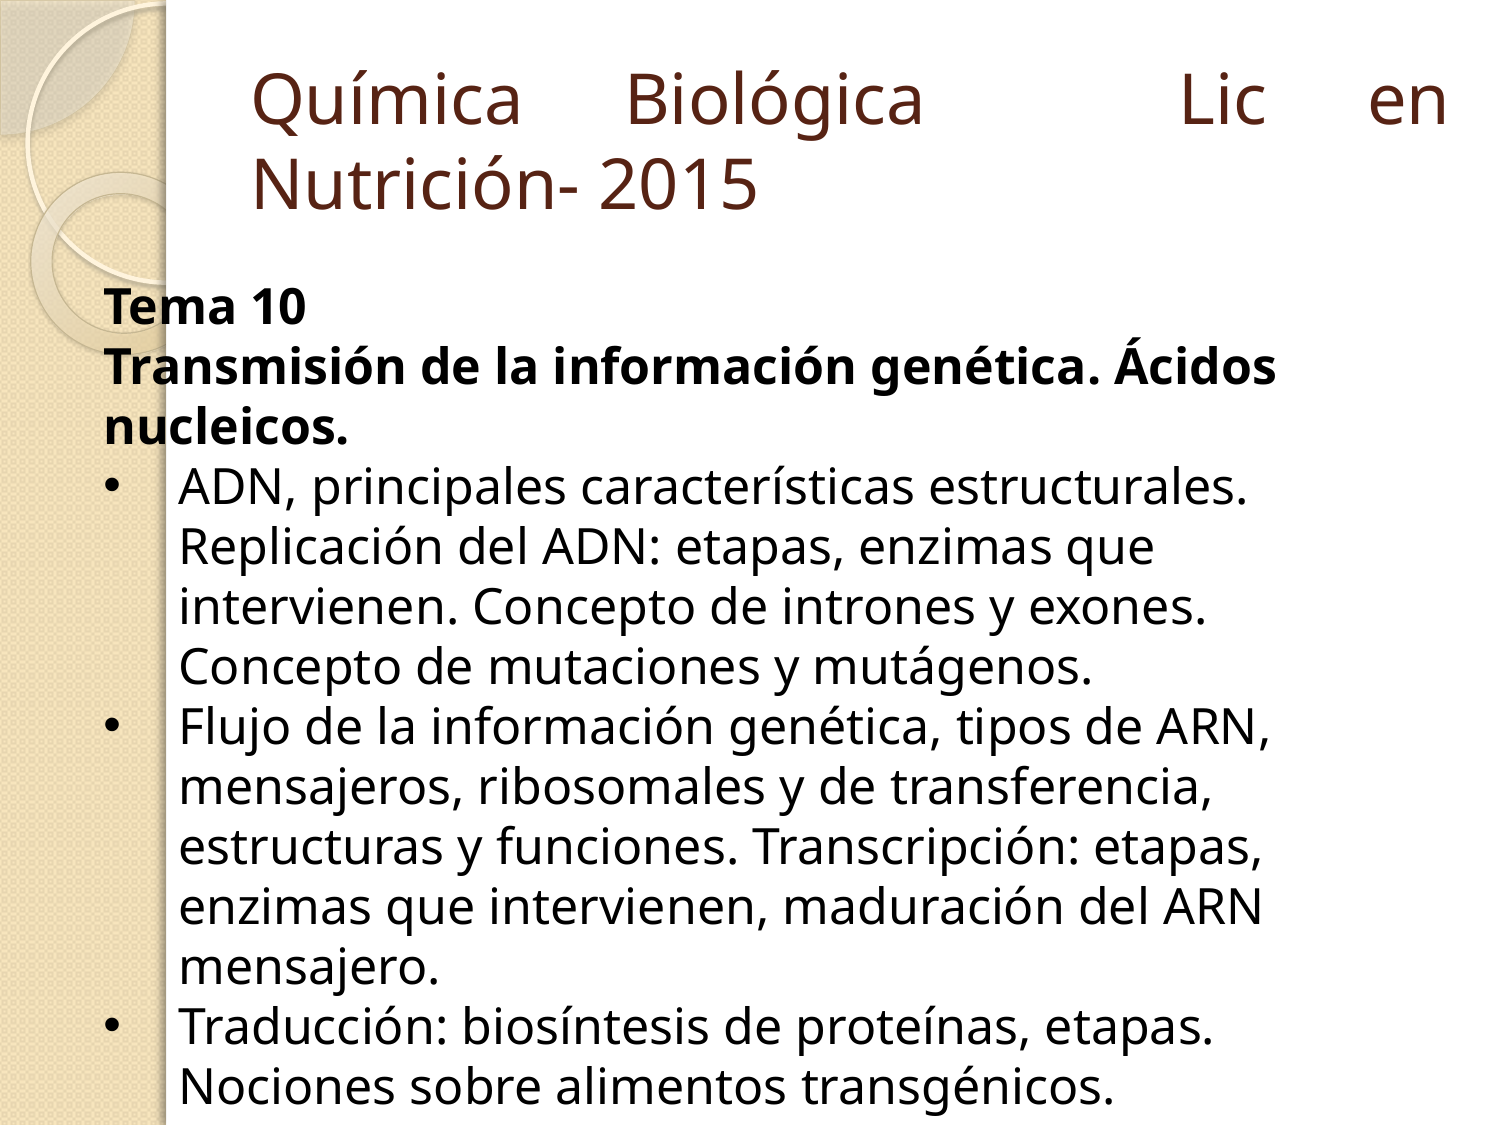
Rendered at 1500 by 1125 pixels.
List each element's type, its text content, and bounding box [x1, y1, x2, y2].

text_box Tema 10 Transmisión de la información genética. Ácidos nucleicos. ADN, principales características estructurales. Replicación del ADN: etapas, enzimas que intervienen. Concepto de intrones y exones. Concepto de mutaciones y mutágenos. Flujo de la información genética, tipos de ARN, mensajeros, ribosomales y de transferencia, estructuras y funciones. Transcripción: etapas, enzimas que intervienen, maduración del ARN mensajero. Traducción: biosíntesis de proteínas, etapas. Nociones sobre alimentos transgénicos. [88, 267, 1424, 1122]
title Química Biológica Lic en Nutrición- 2015 [235, 45, 1466, 233]
